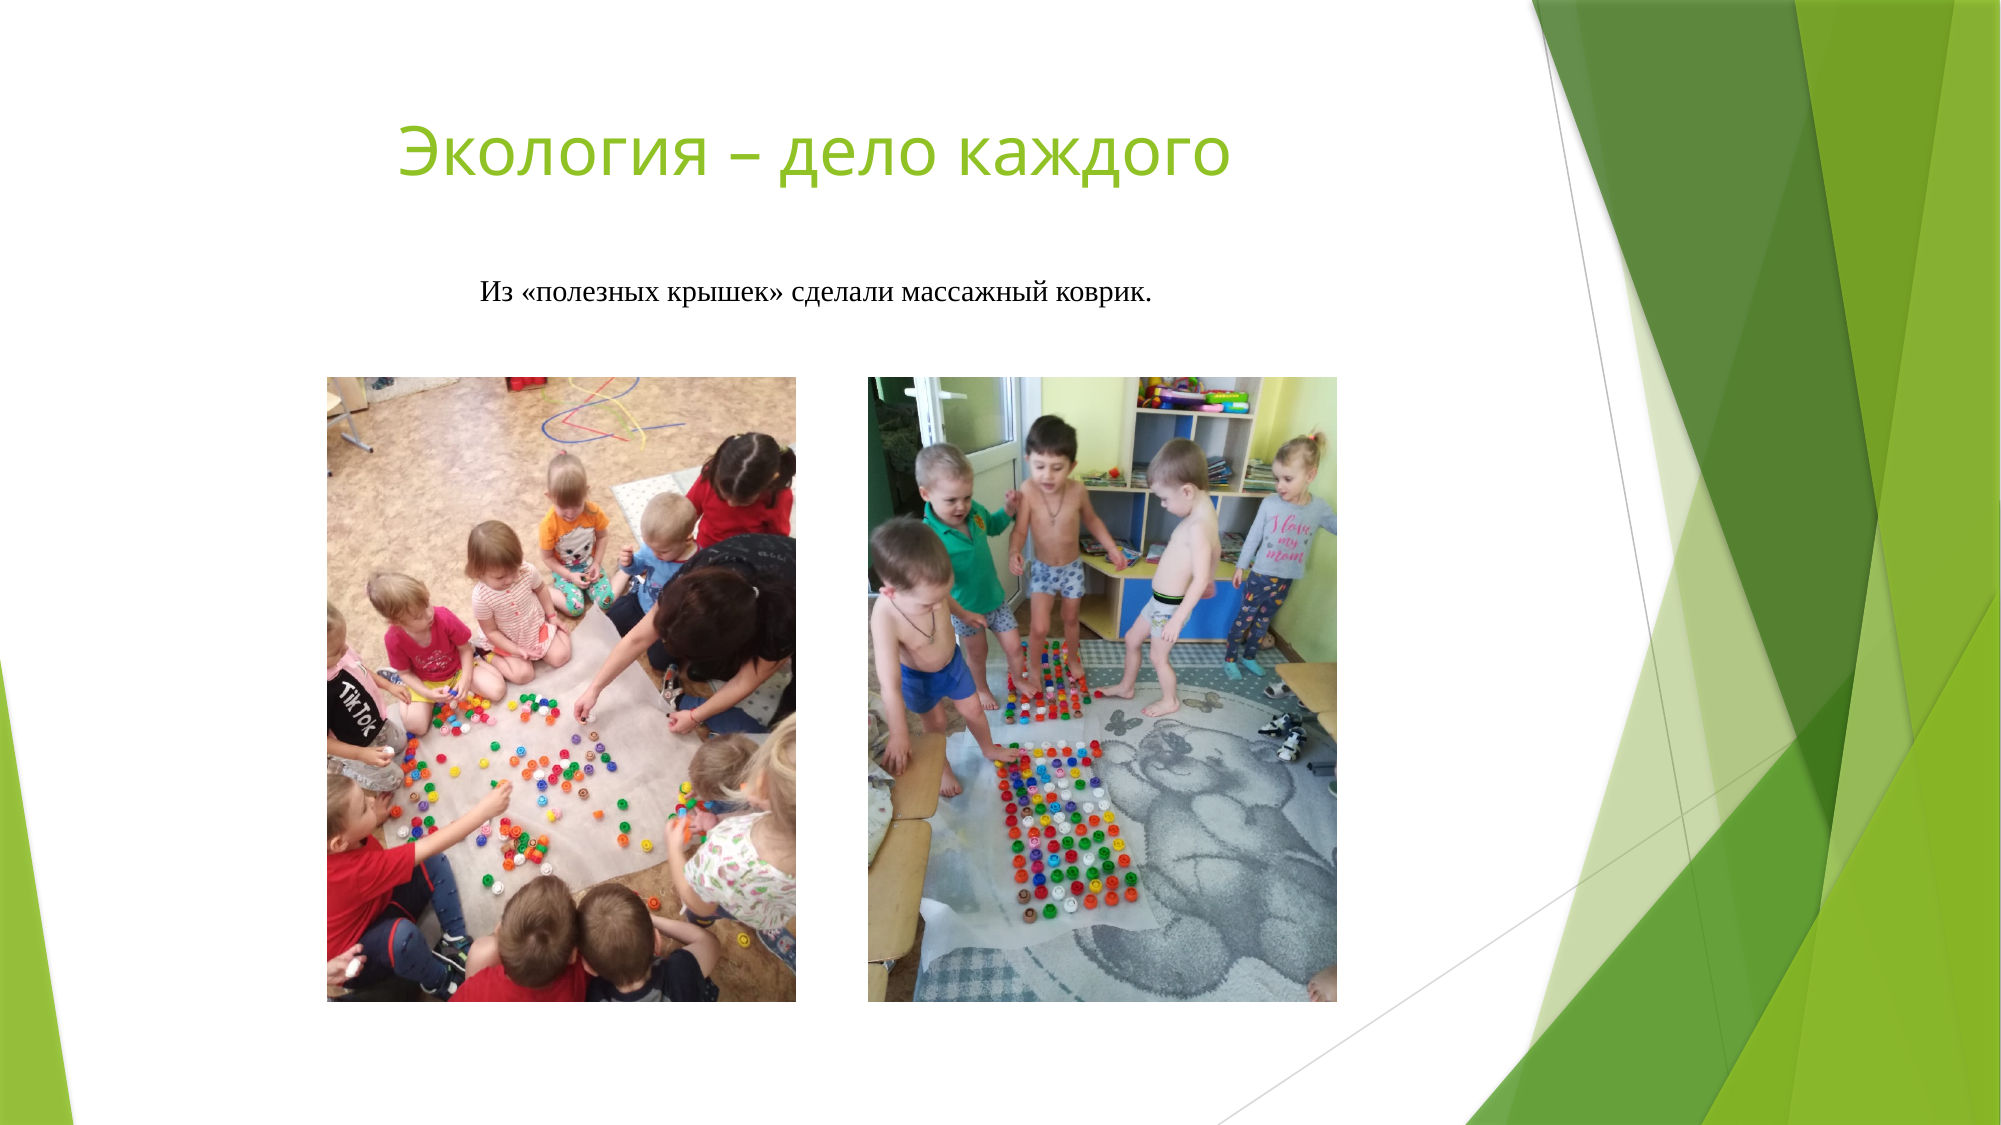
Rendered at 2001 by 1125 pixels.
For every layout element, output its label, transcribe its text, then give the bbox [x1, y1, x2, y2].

title Экология – дело каждого Из «полезных крышек» сделали массажный коврик. [111, 99, 1522, 317]
picture [327, 376, 797, 1002]
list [868, 376, 1338, 1002]
